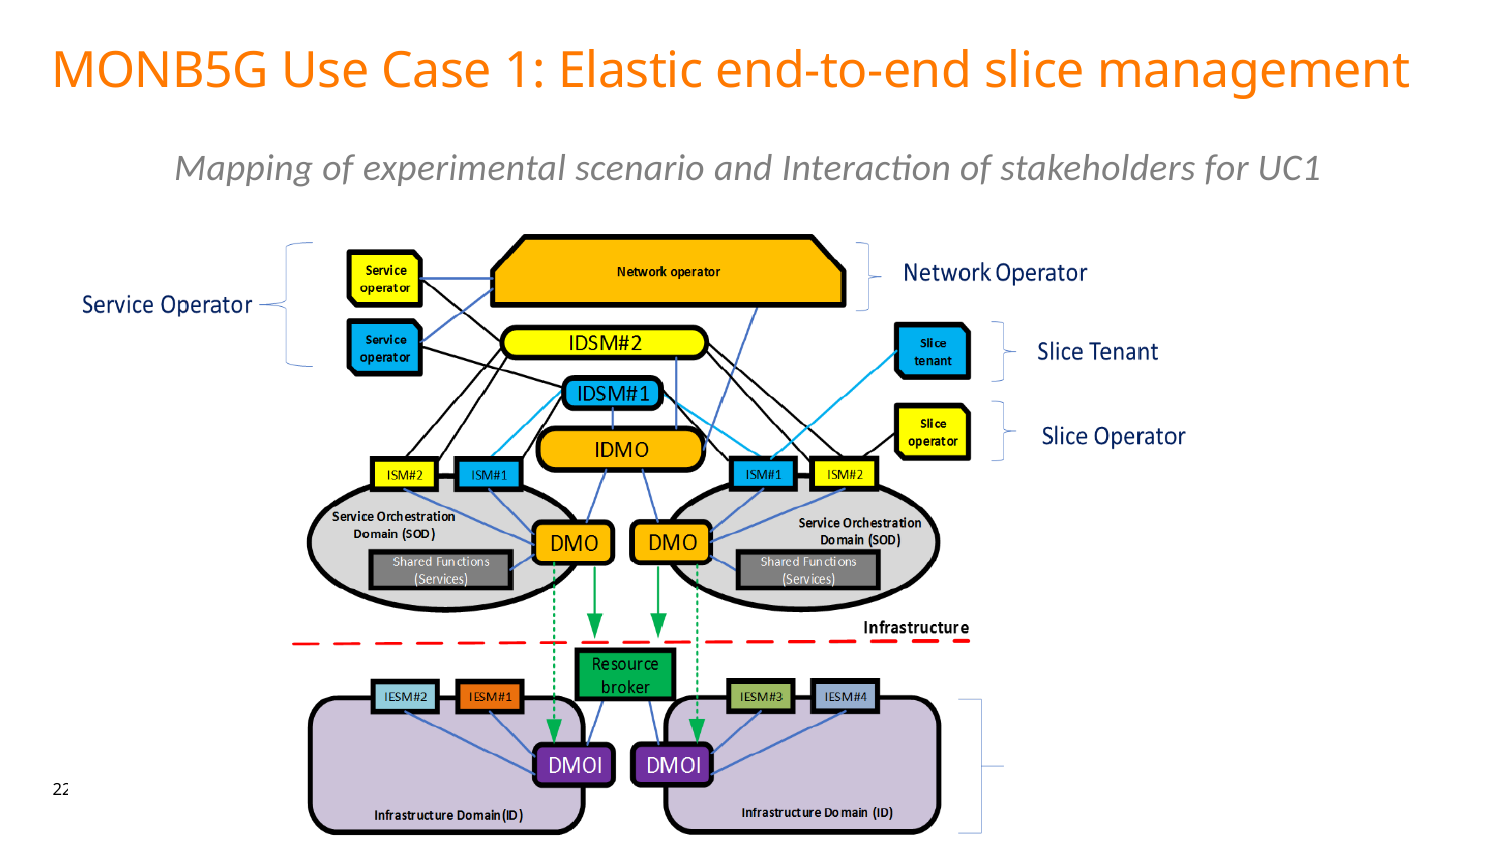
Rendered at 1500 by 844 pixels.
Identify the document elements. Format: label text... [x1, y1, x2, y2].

text_box Mapping of experimental scenario and Interaction of stakeholders for UC1 [159, 135, 1341, 196]
picture [67, 232, 1229, 836]
title MONB5G Use Case 1: Elastic end-to-end slice management [51, 43, 1449, 166]
